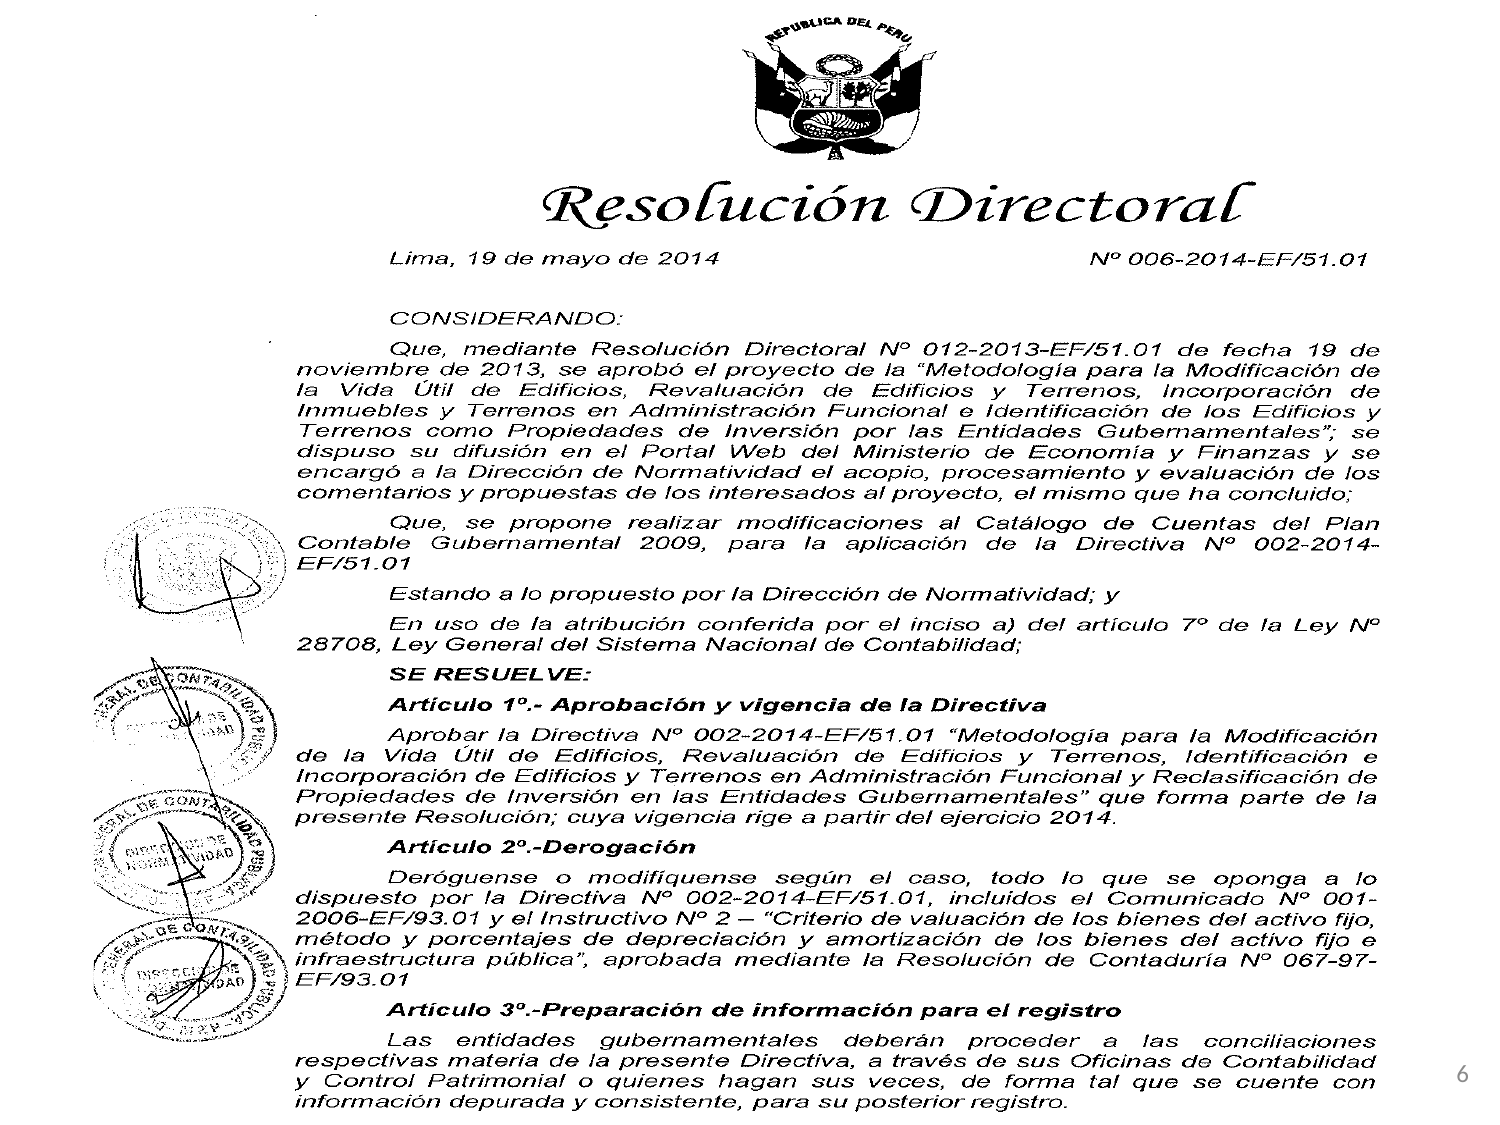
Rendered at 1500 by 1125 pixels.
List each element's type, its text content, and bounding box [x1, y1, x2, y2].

picture [93, 0, 1407, 1125]
slide_number 6 [1441, 1042, 1484, 1103]
